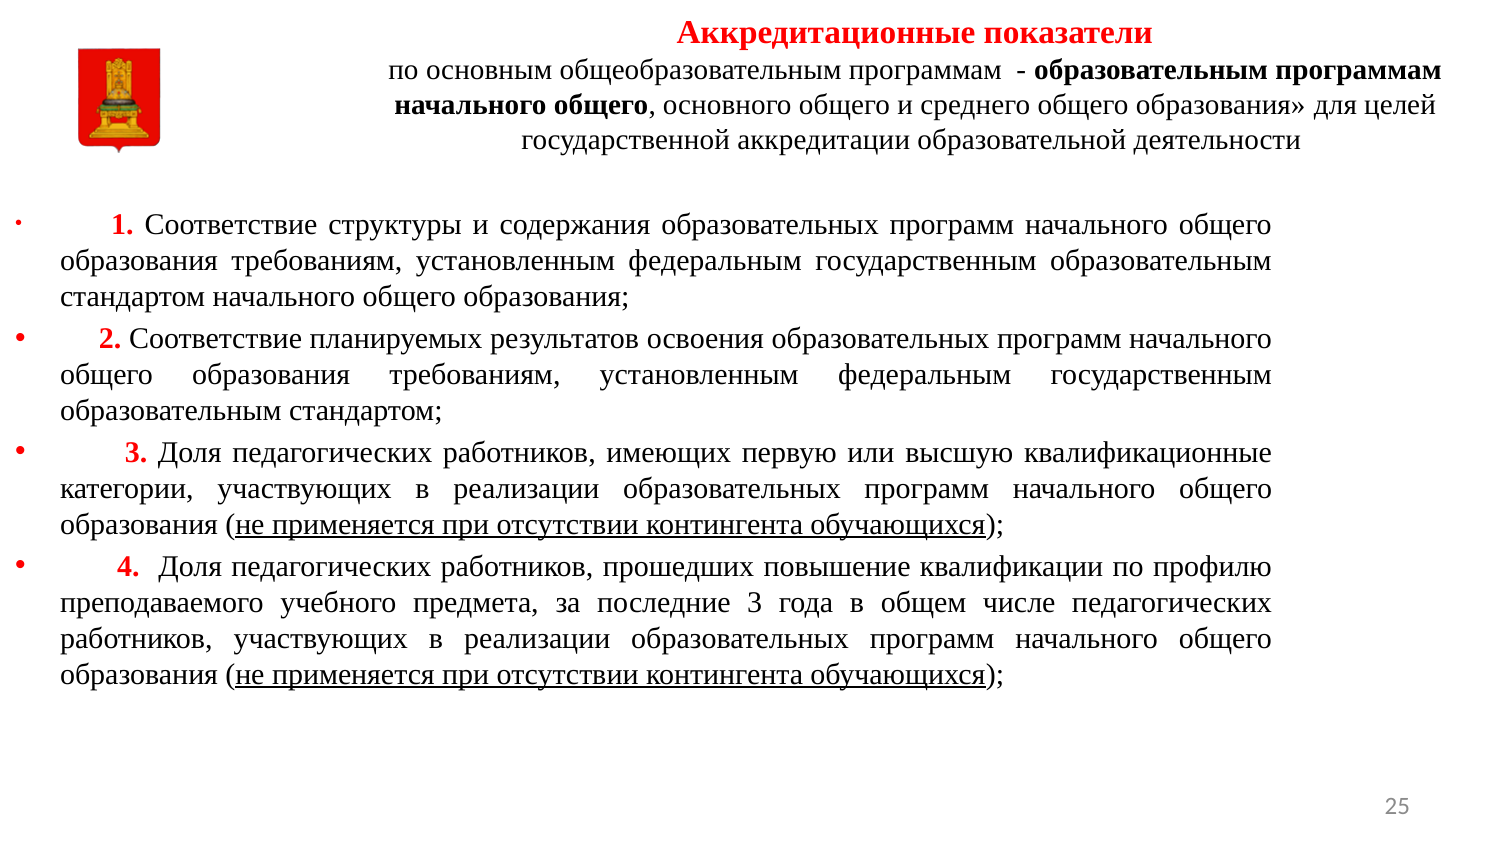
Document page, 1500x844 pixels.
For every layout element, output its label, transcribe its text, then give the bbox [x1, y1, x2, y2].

list 1. Соответствие структуры и содержания образовательных программ начального общего образования требованиям, установленным федеральным государственным образовательным стандартом начального общего образования; 2. Соответствие планируемых результатов освоения образовательных программ начального общего образования требованиям, установленным федеральным государственным образовательным стандартом; 3. Доля педагогических работников, имеющих первую или высшую квалификационные категории, участвующих в реализации образовательных программ начального общего образования (не применяется при отсутствии контингента обучающихся); 4. Доля педагогических работников, прошедших повышение квалификации по профилю преподаваемого учебного предмета, за последние 3 года в общем числе педагогических работников, участвующих в реализации образовательных программ начального общего образования (не применяется при отсутствии контингента обучающихся); [0, 197, 1288, 765]
title Аккредитационные показатели по основным общеобразовательным программам - образовательным программам начального общего, основного общего и среднего общего образования» для целей государственной аккредитации образовательной деятельности [330, 0, 1500, 166]
slide_number 25 [1074, 782, 1425, 827]
picture [76, 43, 166, 160]
